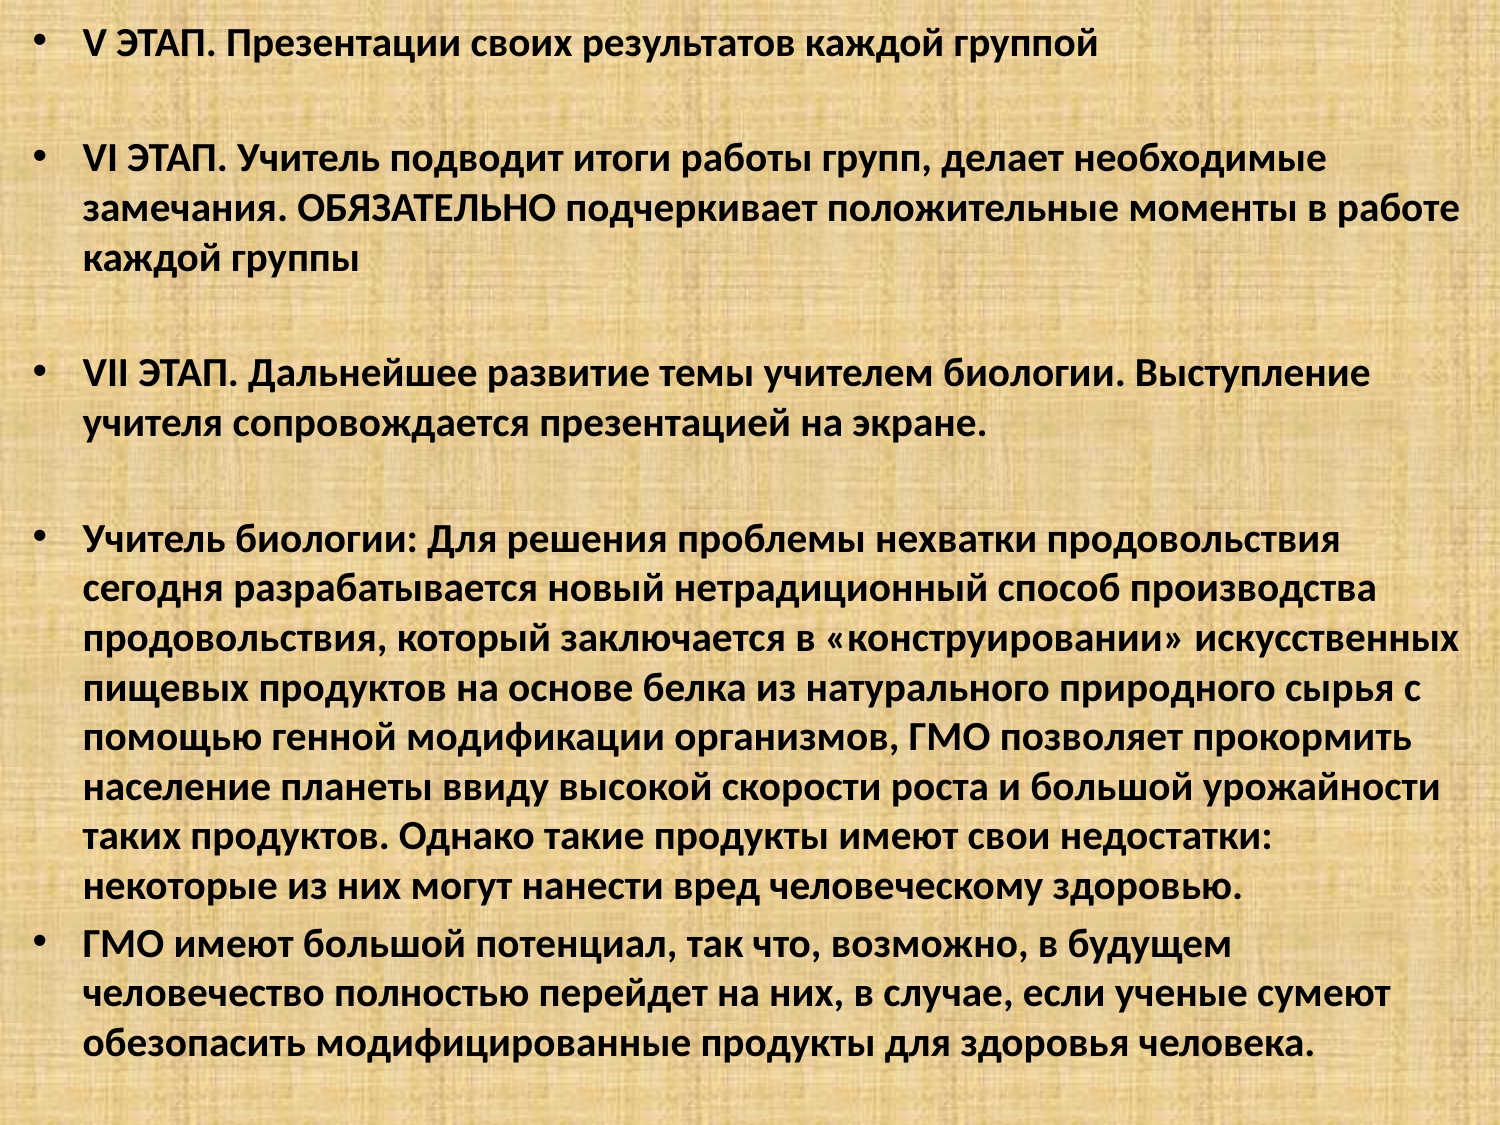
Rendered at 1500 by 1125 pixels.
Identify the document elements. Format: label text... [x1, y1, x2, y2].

picture [0, 0, 1500, 1125]
list V ЭТАП. Презентации своих результатов каждой группой VI ЭТАП. Учитель подводит итоги работы групп, делает необходимые замечания. ОБЯЗАТЕЛЬНО подчеркивает положительные моменты в работе каждой группы VII ЭТАП. Дальнейшее развитие темы учителем биологии. Выступление учителя сопровождается презентацией на экране. Учитель биологии: Для решения проблемы нехватки продовольствия сегодня разрабатывается новый нетрадиционный способ производства продовольствия, который заключается в «конструировании» искусственных пищевых продуктов на основе белка из натурального природного сырья с помощью генной модификации организмов, ГМО позволяет прокормить население планеты ввиду высокой скорости роста и большой урожайности таких продуктов. Однако такие продукты имеют свои недостатки: некоторые из них могут нанести вред человеческому здоровью. ГМО имеют большой потенциал, так что, возможно, в будущем человечество полностью перейдет на них, в случае, если ученые сумеют обезопасить модифицированные продукты для здоровья человека. [17, 7, 1483, 1118]
